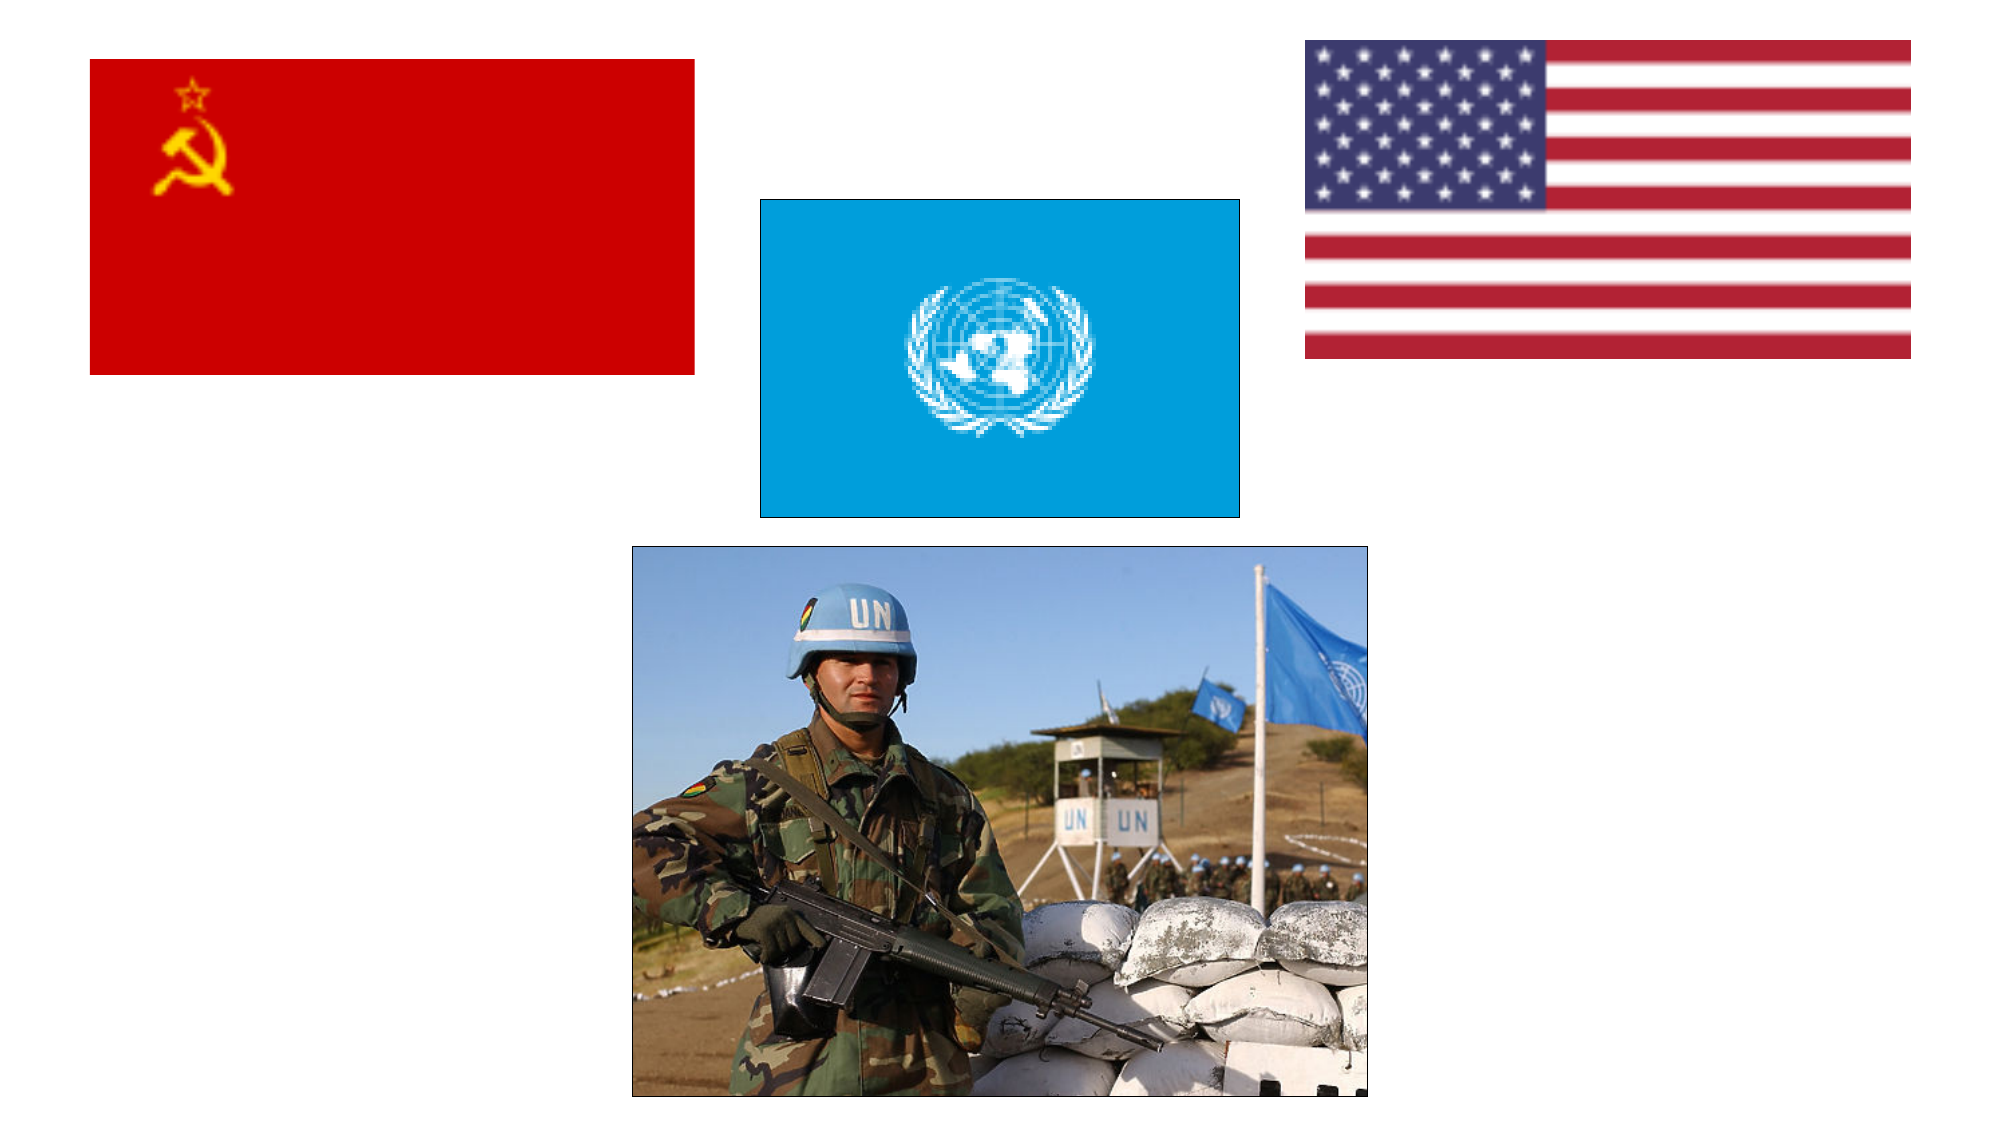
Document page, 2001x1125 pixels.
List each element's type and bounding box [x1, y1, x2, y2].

picture [632, 545, 1368, 1097]
picture [89, 58, 695, 375]
picture [905, 279, 1095, 437]
picture [1305, 40, 1911, 359]
